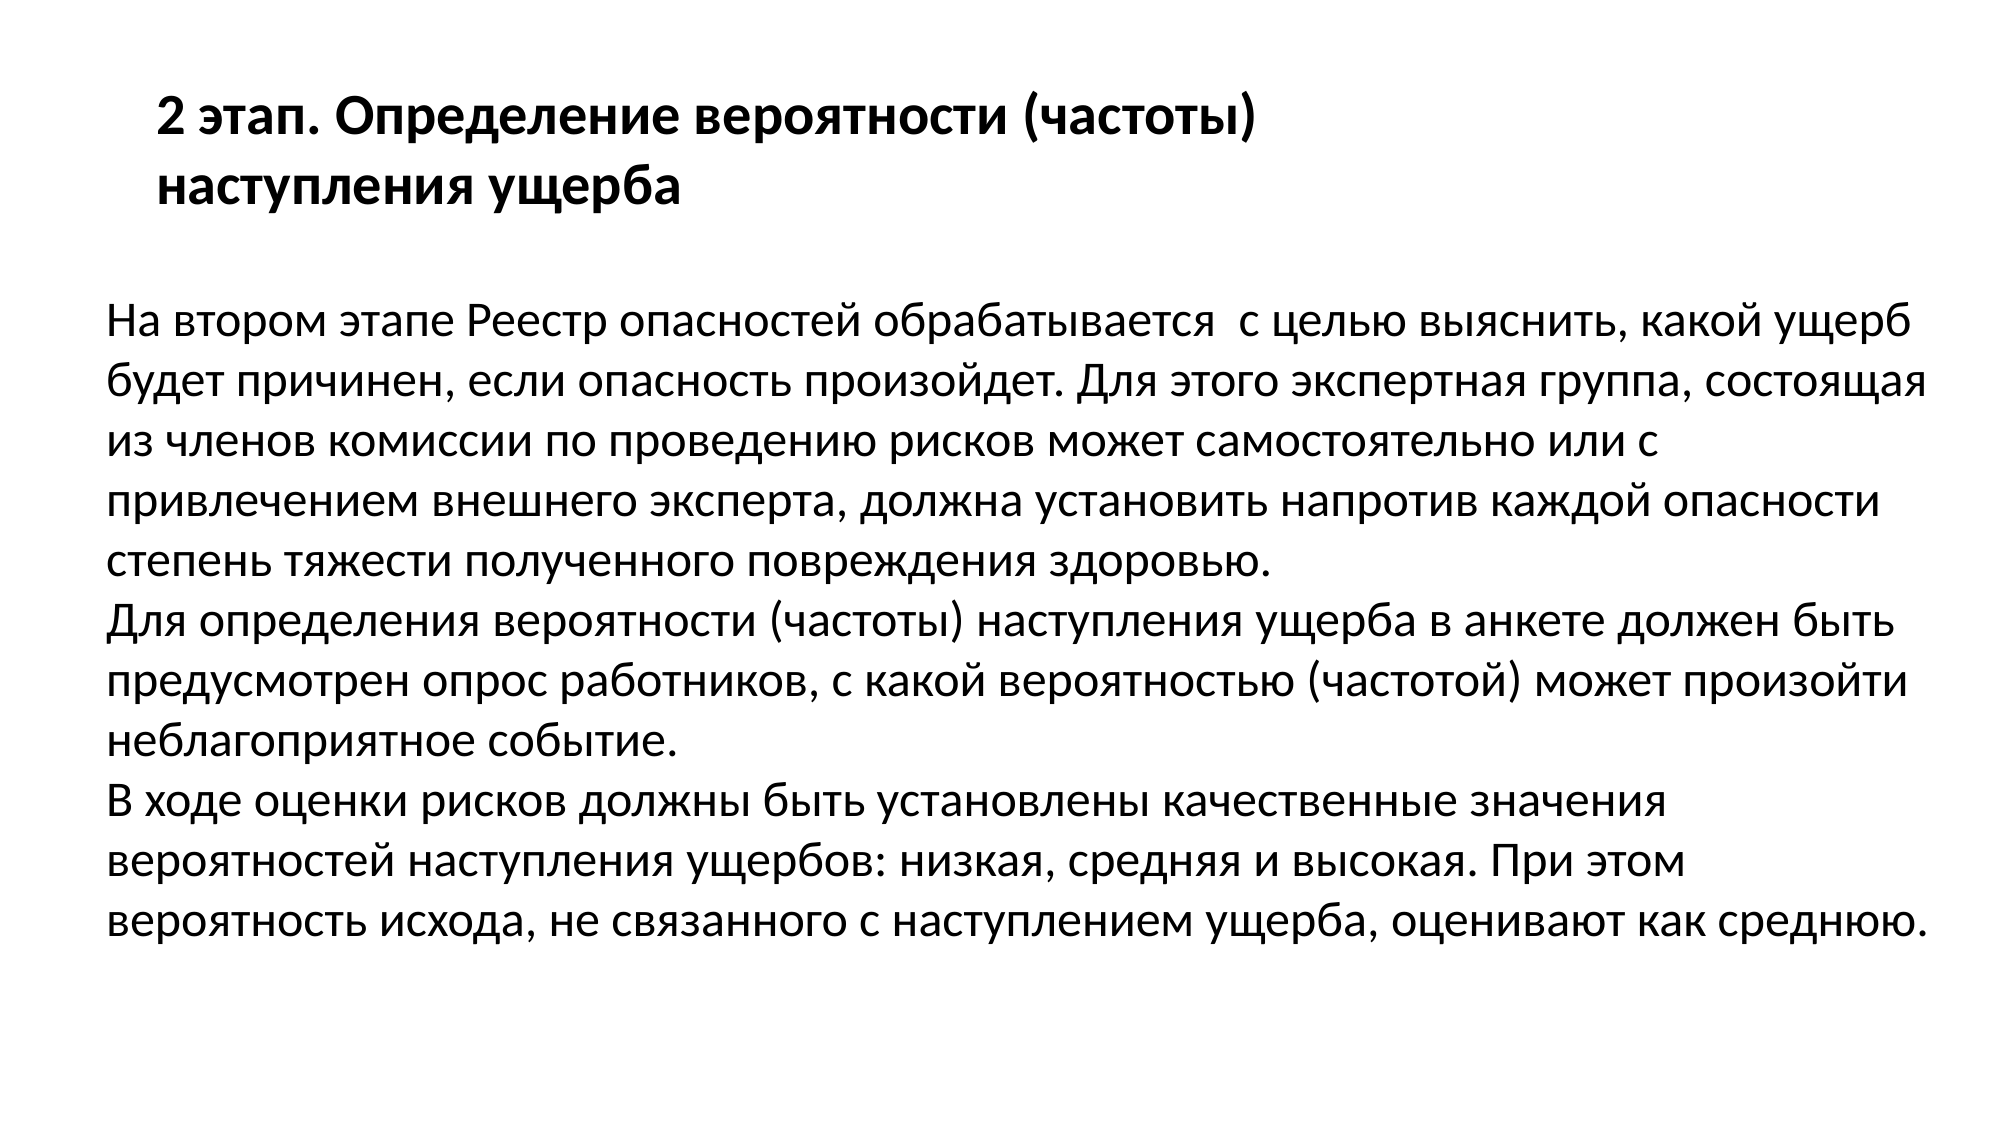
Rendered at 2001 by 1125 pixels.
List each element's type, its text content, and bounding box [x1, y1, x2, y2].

text_box На втором этапе Реестр опасностей обрабатывается с целью выяснить, какой ущерб будет причинен, если опасность произойдет. Для этого экспертная группа, состоящая из членов комиссии по проведению рисков может самостоятельно или с привлечением внешнего эксперта, должна установить напротив каждой опасности степень тяжести полученного повреждения здоровью. Для определения вероятности (частоты) наступления ущерба в анкете должен быть предусмотрен опрос работников, с какой вероятностью (частотой) может произойти неблагоприятное событие. В ходе оценки рисков должны быть установлены качественные значения вероятностей наступления ущербов: низкая, средняя и высокая. При этом вероятность исхода, не связанного с наступлением ущерба, оценивают как среднюю. [91, 278, 1955, 1094]
text_box 2 этап. Определение вероятности (частоты) наступления ущерба [141, 68, 1567, 224]
